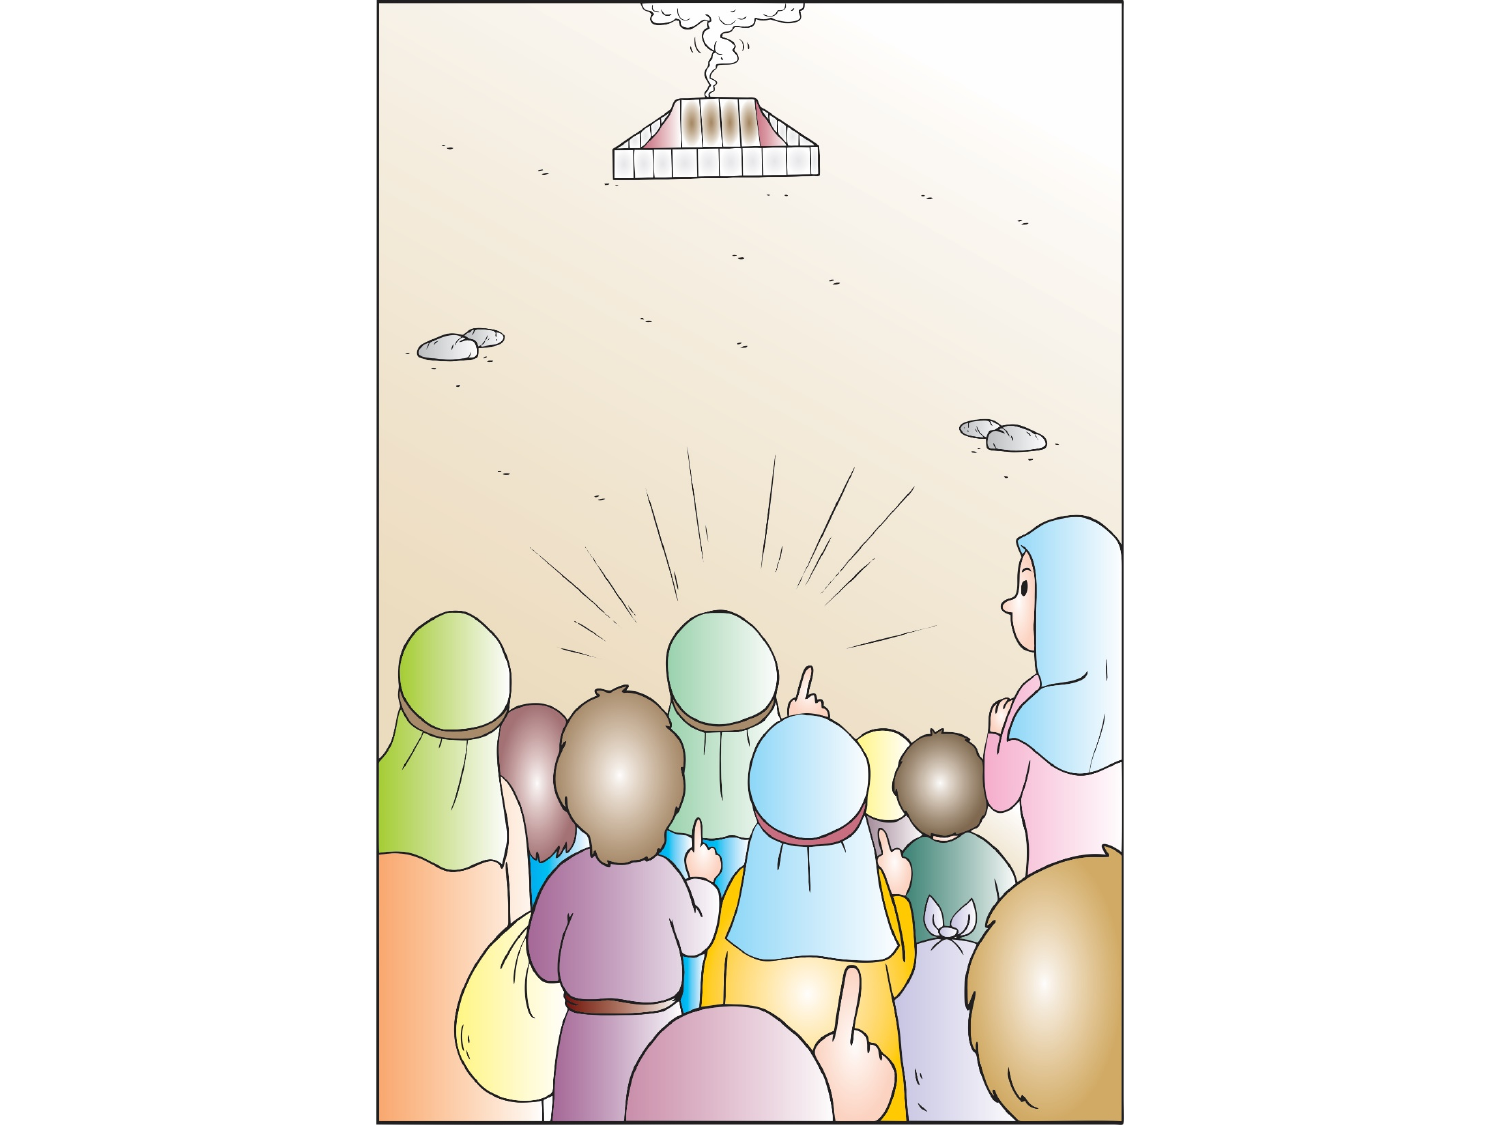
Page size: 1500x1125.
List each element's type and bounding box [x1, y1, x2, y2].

list [376, 0, 1124, 1125]
